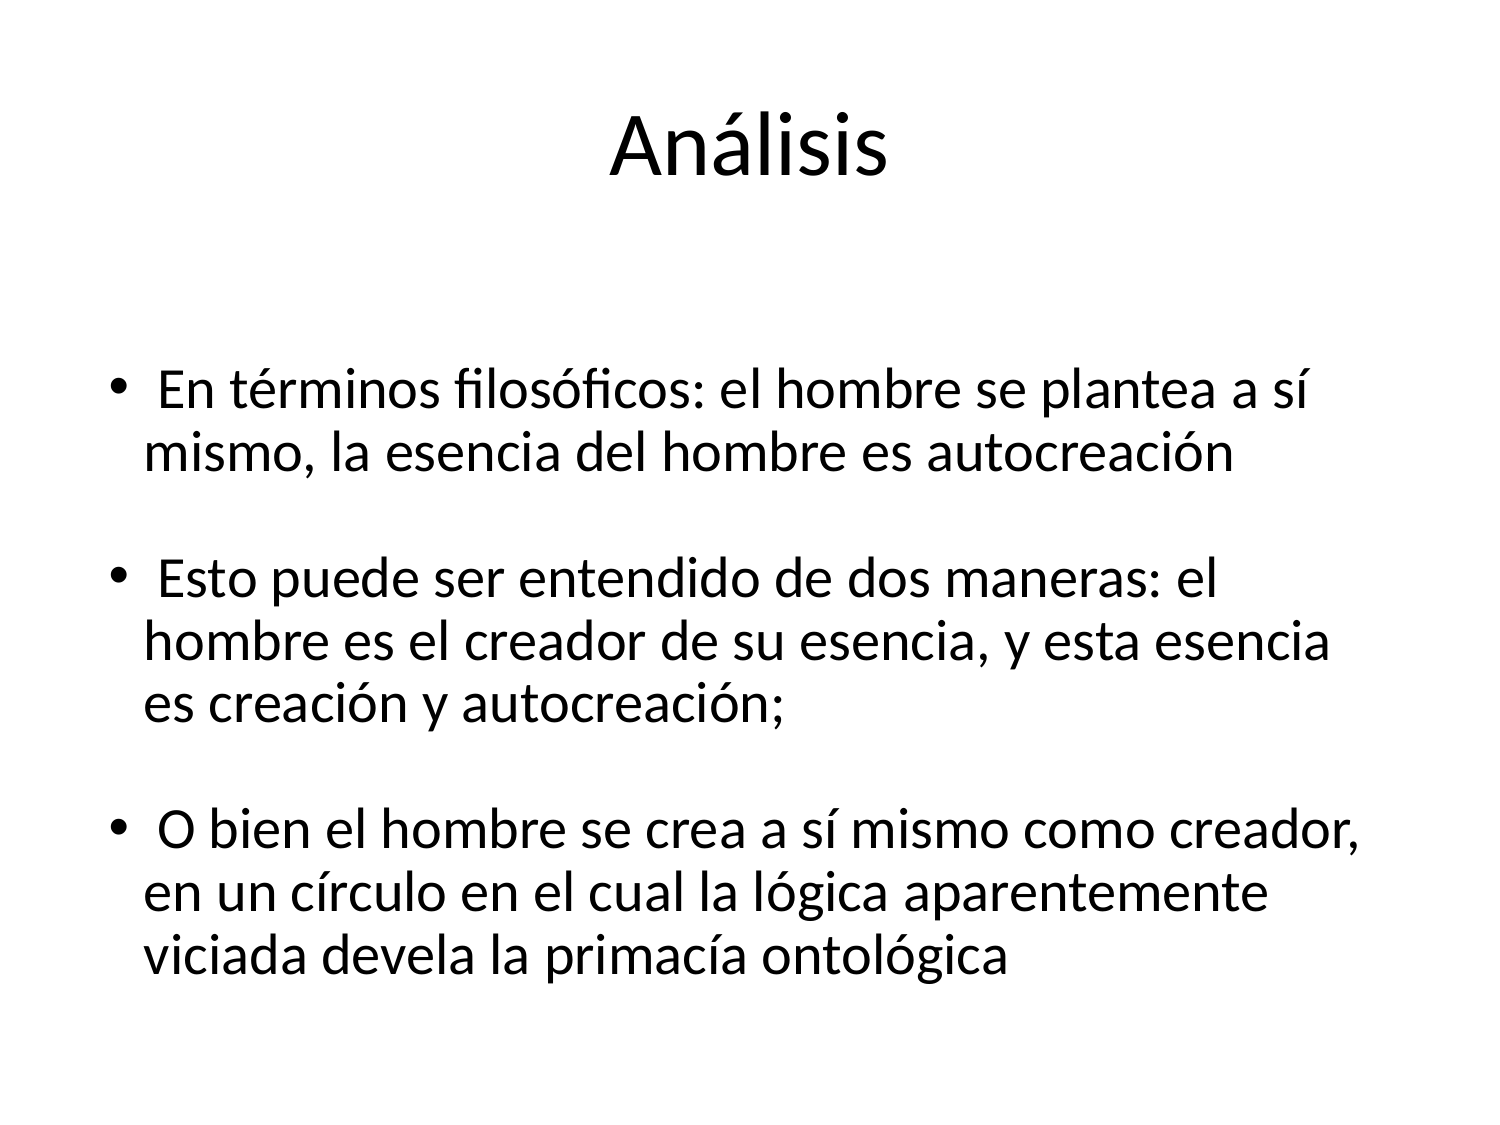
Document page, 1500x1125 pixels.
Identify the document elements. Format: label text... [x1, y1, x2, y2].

text_box En términos filosóficos: el hombre se plantea a sí mismo, la esencia del hombre es autocreación Esto puede ser entendido de dos maneras: el hombre es el creador de su esencia, y esta esencia es creación y autocreación; O bien el hombre se crea a sí mismo como creador, en un círculo en el cual la lógica aparentemente viciada devela la primacía ontológica [93, 350, 1395, 995]
title Análisis [74, 44, 1426, 233]
